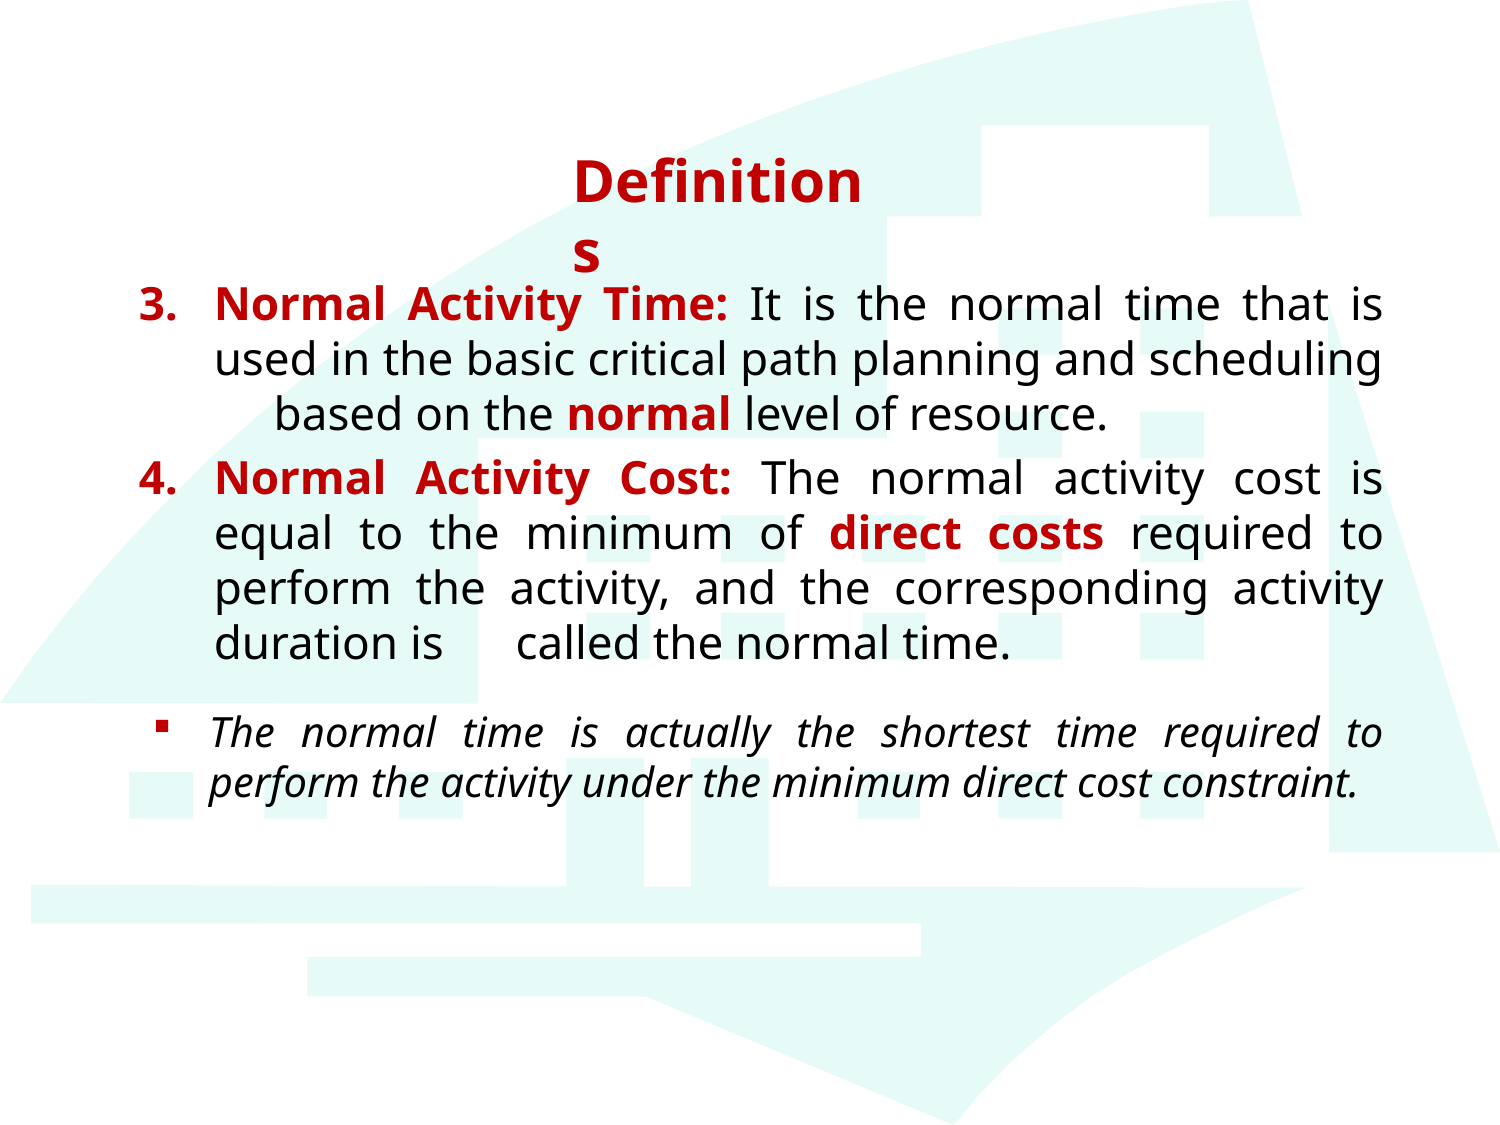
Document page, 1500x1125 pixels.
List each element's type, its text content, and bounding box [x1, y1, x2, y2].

list Normal Activity Time: It is the normal time that is used in the basic critical path planning and scheduling based on the normal level of resource. Normal Activity Cost: The normal activity cost is equal to the minimum of direct costs required to perform the activity, and the corresponding activity duration is called the normal time. The normal time is actually the shortest time required to perform the activity under the minimum direct cost constraint. [123, 267, 1399, 929]
text_box Definitions [572, 144, 892, 229]
